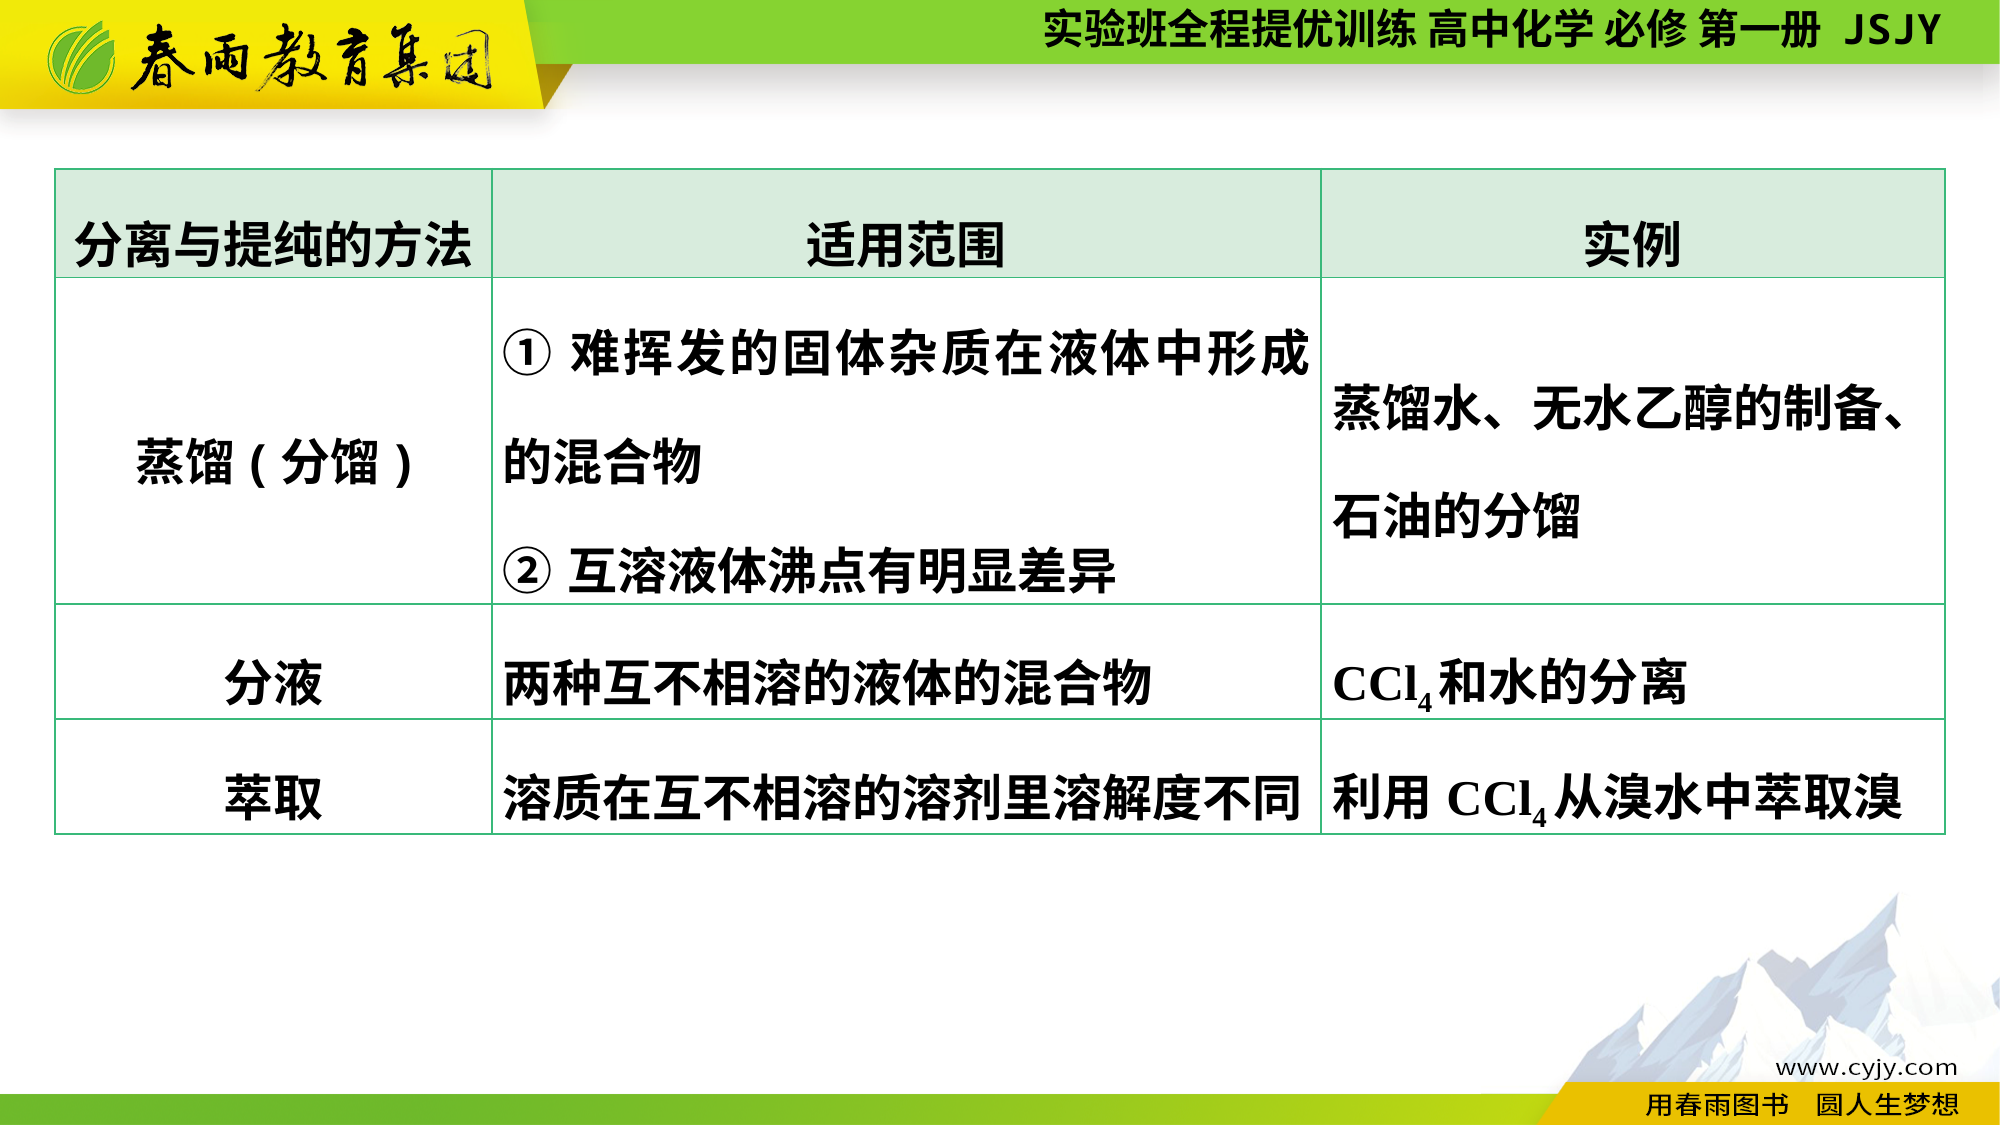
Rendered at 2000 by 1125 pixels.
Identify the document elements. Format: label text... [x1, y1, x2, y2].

table_cell 蒸馏(分馏) [56, 278, 491, 603]
table_cell 利用CCl4从溴水中萃取溴 [1322, 720, 1944, 833]
table_cell ①难挥发的固体杂质在液体中形成的混合物 ②互溶液体沸点有明显差异 [493, 278, 1320, 603]
picture [0, 0, 2000, 1125]
table_cell 两种互不相溶的液体的混合物 [493, 605, 1320, 718]
table_header 实例 [1322, 170, 1944, 277]
table_cell CCl4和水的分离 [1322, 605, 1944, 718]
table_cell 萃取 [56, 720, 491, 833]
table_cell 蒸馏水、无水乙醇的制备、石油的分馏 [1322, 278, 1944, 603]
table_cell 分液 [56, 605, 491, 718]
table_header 适用范围 [493, 170, 1320, 277]
table_cell 溶质在互不相溶的溶剂里溶解度不同 [493, 720, 1320, 833]
table_header 分离与提纯的方法 [56, 170, 491, 277]
